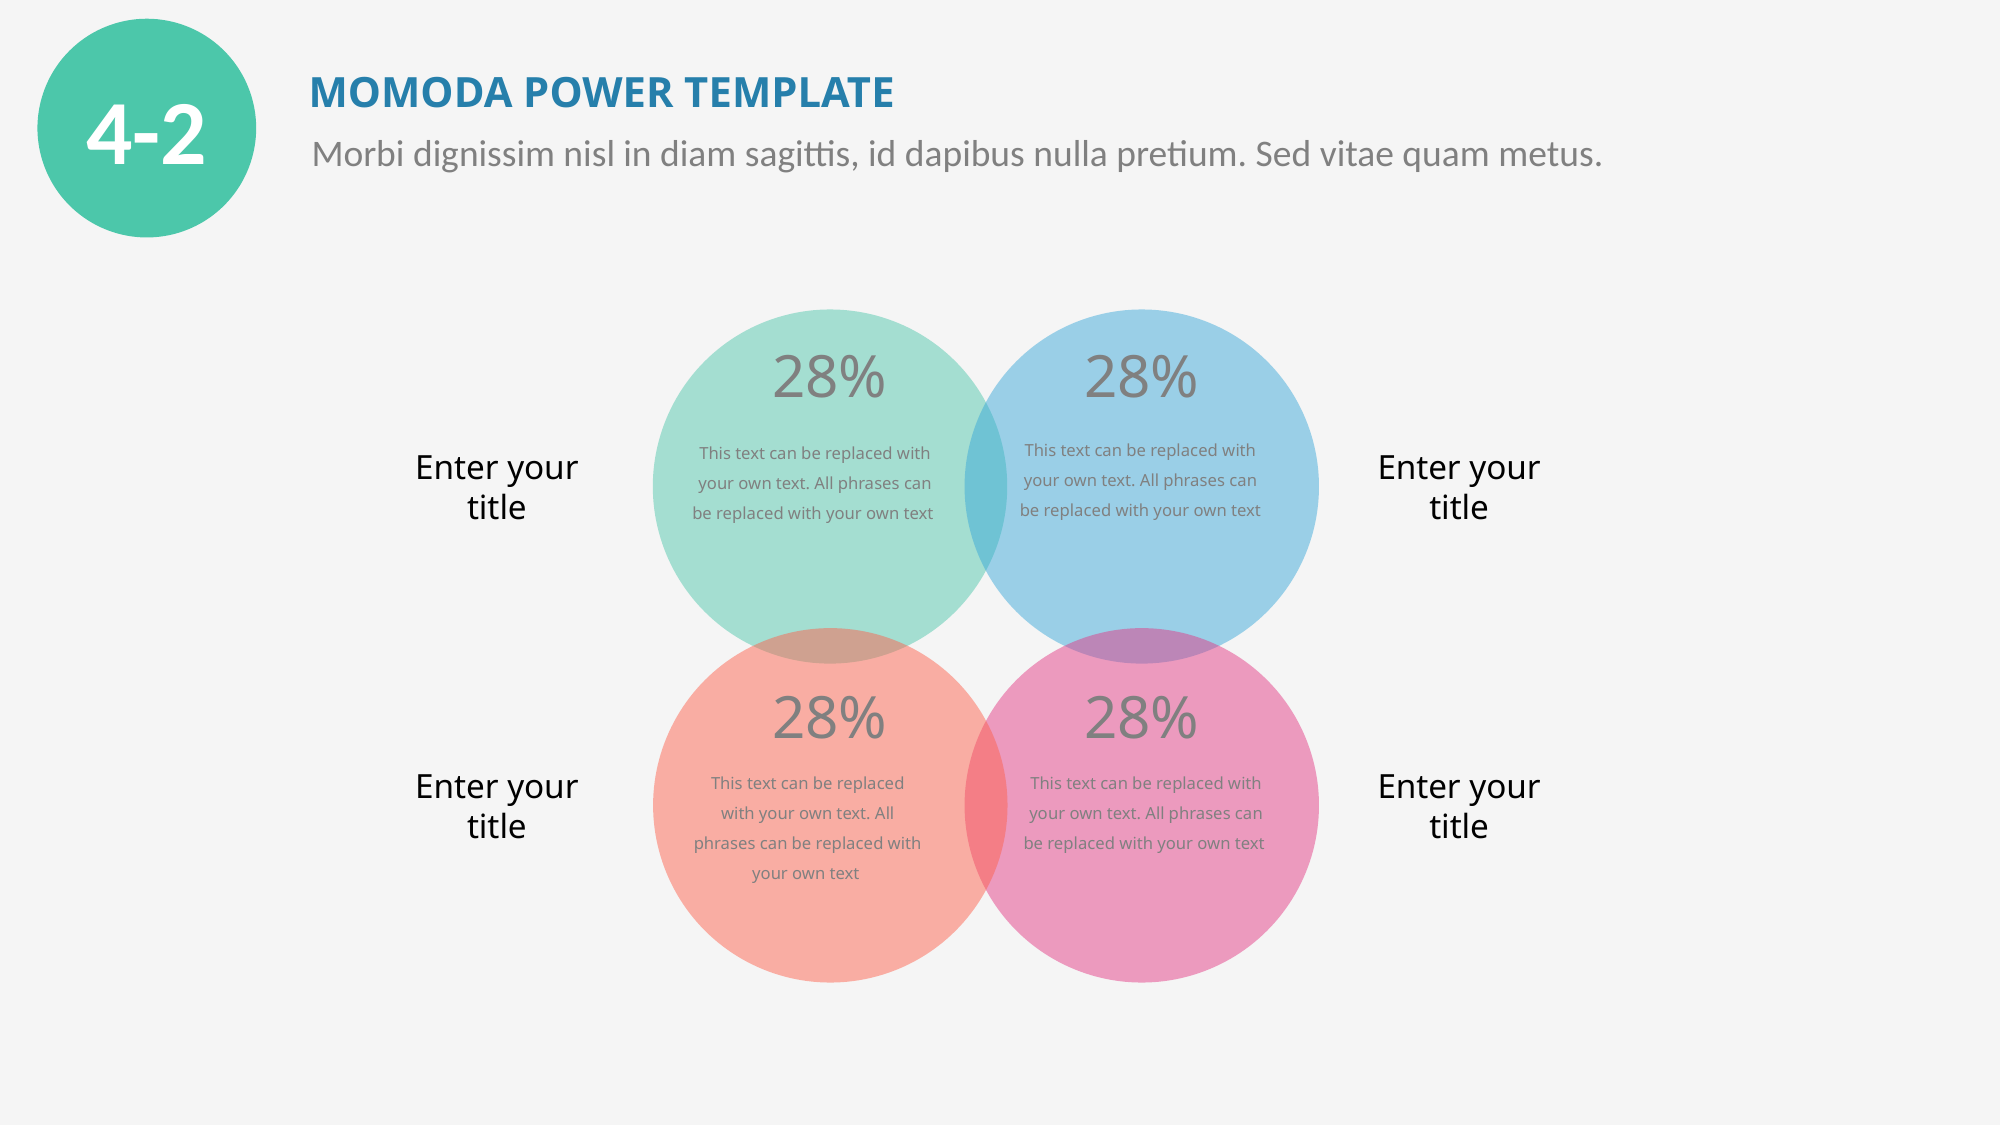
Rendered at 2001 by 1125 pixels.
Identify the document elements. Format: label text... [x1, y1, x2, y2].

text_box 28% [1059, 672, 1225, 756]
text_box Enter your title [372, 769, 622, 842]
text_box Enter your title [1334, 769, 1584, 842]
text_box Enter your title [372, 450, 622, 523]
text_box Enter your title [1334, 450, 1584, 523]
text_box 28% [1059, 331, 1225, 416]
text_box MOMODA POWER TEMPLATE [296, 60, 1160, 121]
text_box [651, 308, 986, 646]
text_box [652, 627, 1004, 984]
text_box This text can be replaced with your own text. All phrases can be replaced with your own text [677, 425, 953, 530]
text_box This text can be replaced with your own text. All phrases can be replaced with your own text [1004, 756, 1288, 861]
text_box This text can be replaced with your own text. All phrases can be replaced with your own text [1004, 422, 1277, 527]
text_box 28% [747, 672, 913, 755]
text_box 28% [747, 331, 913, 416]
text_box [963, 308, 1321, 646]
text_box 4-2 [36, 17, 258, 239]
text_box Morbi dignissim nisl in diam sagittis, id dapibus nulla pretium. Sed vitae quam metus. [296, 121, 1622, 182]
text_box [986, 627, 1321, 984]
